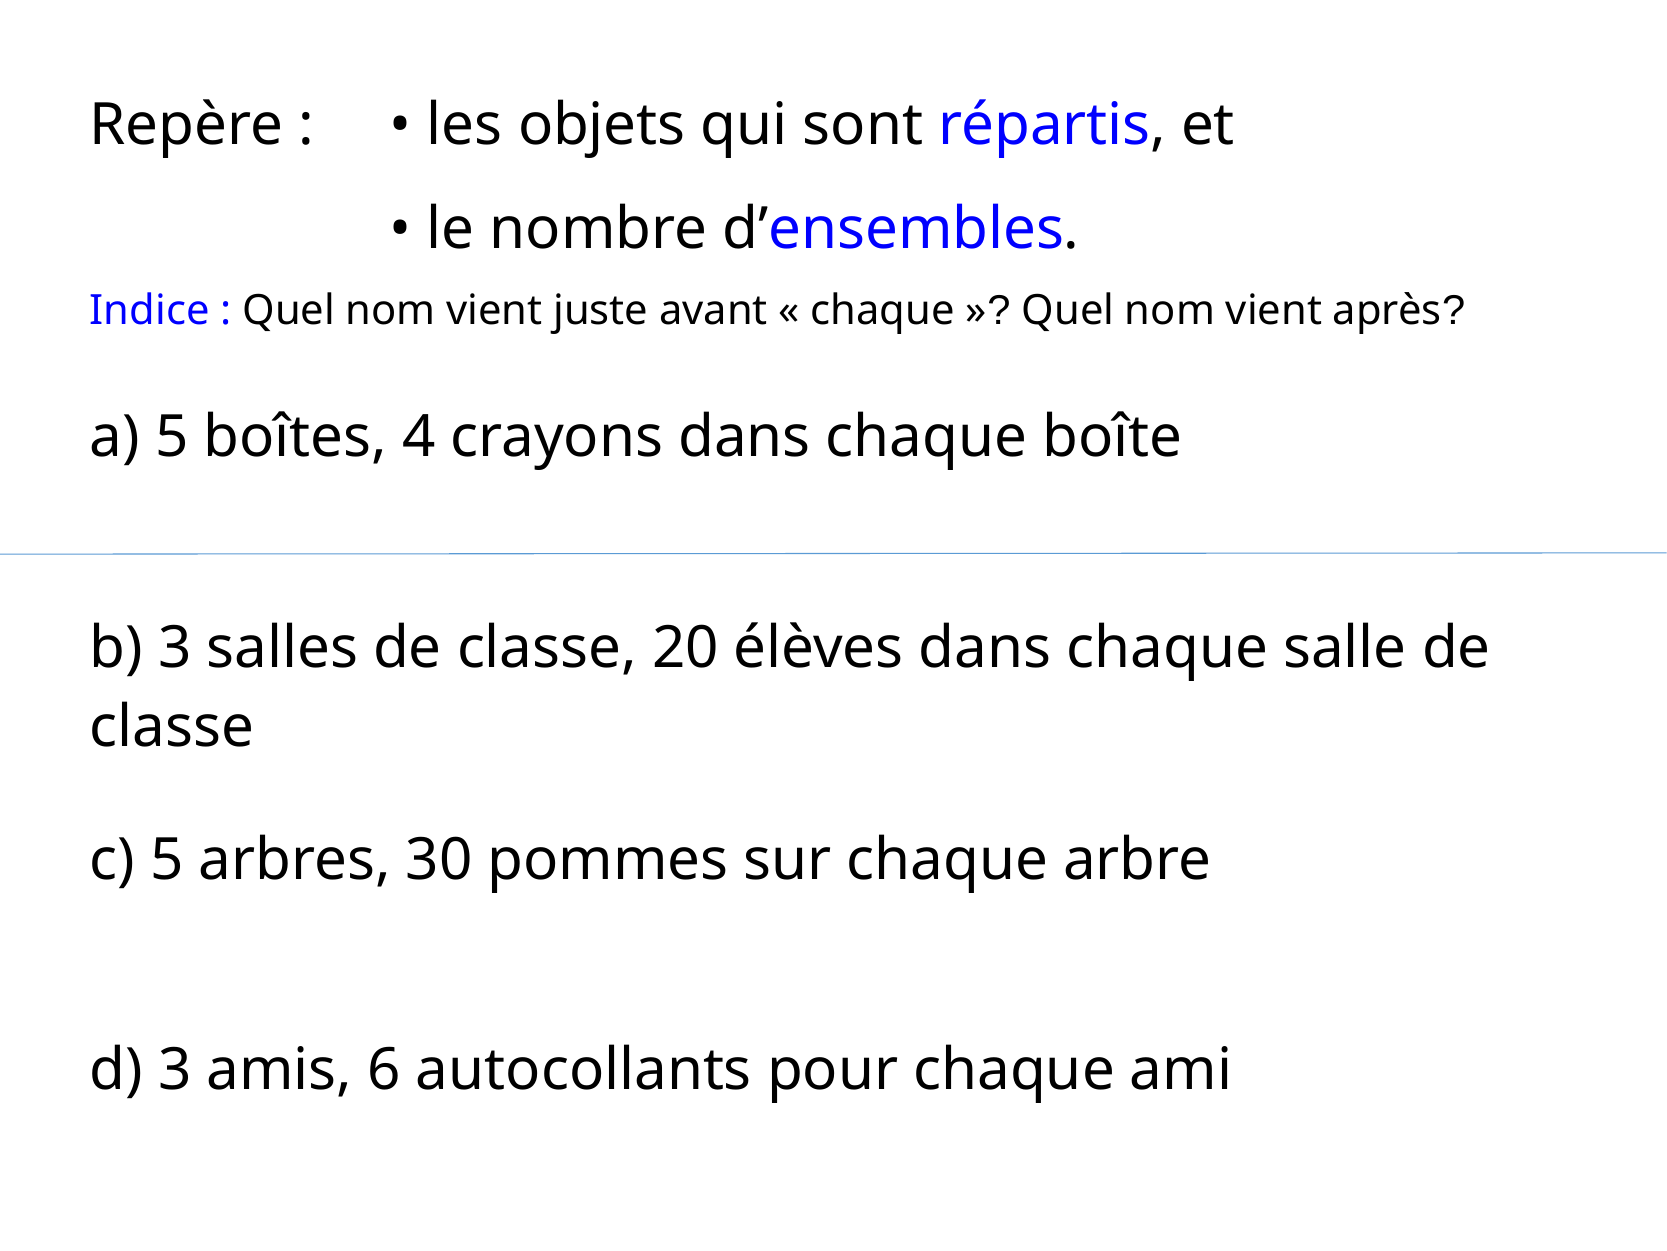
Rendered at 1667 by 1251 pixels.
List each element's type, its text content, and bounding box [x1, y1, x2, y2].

text_box b) 3 salles de classe, 20 élèves dans chaque salle de classe [75, 591, 1553, 766]
text_box d) 3 amis, 6 autocollants pour chaque ami [74, 1014, 1444, 1109]
text_box c) 5 arbres, 30 pommes sur chaque arbre [74, 804, 1530, 899]
text_box Indice : Quel nom vient juste avant « chaque »? Quel nom vient après? [74, 268, 1624, 341]
text_box a) 5 boîtes, 4 crayons dans chaque boîte [75, 381, 1375, 476]
text_box Repère : • les objets qui sont répartis, et • le nombre d’ensembles. [74, 68, 1667, 268]
